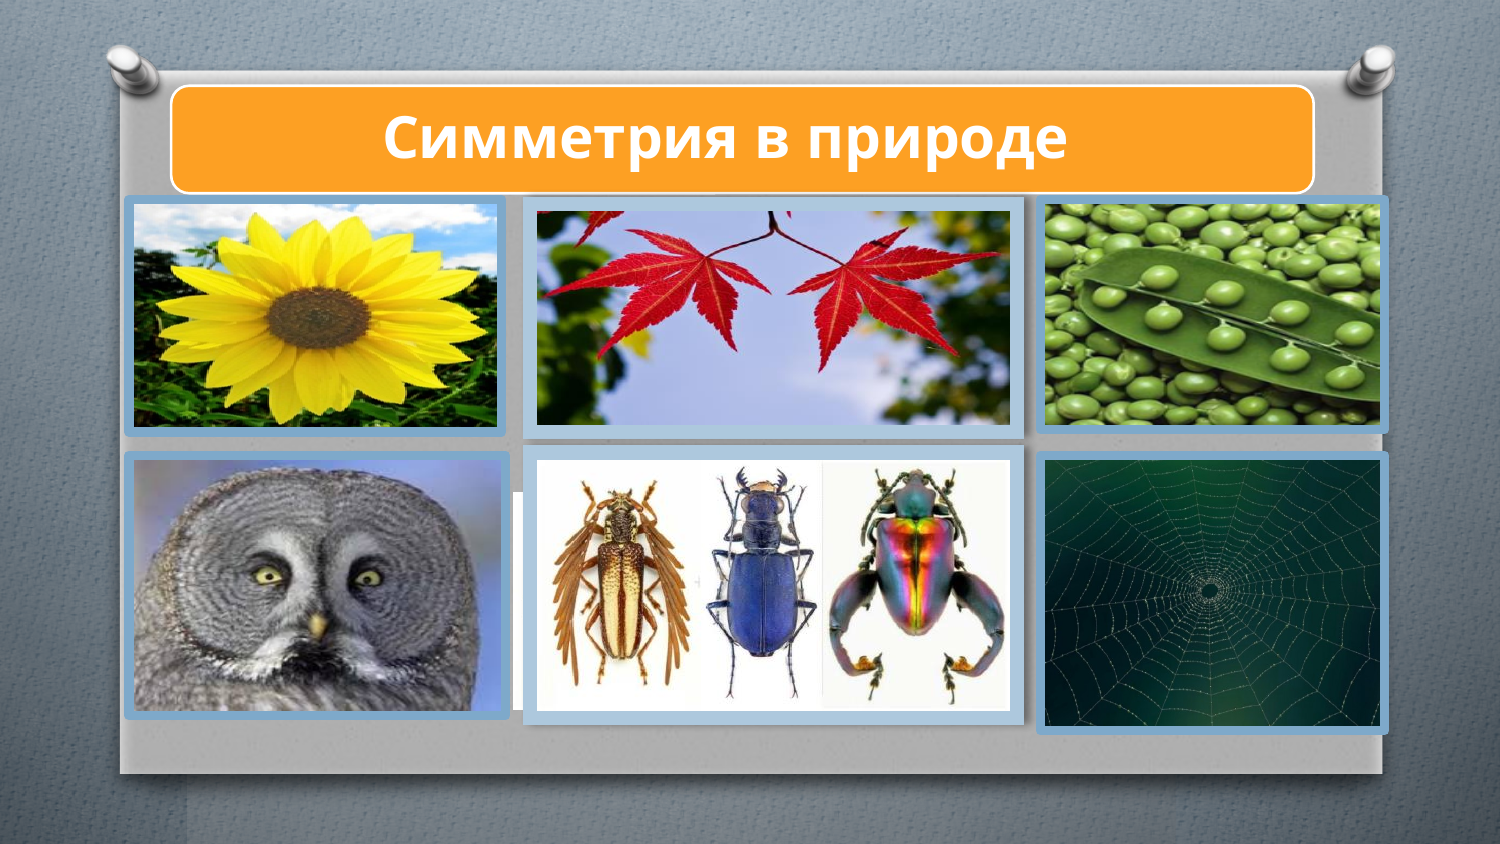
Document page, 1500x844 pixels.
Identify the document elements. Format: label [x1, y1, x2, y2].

picture [1322, 22, 1433, 121]
picture [1044, 459, 1381, 727]
picture [1044, 204, 1381, 426]
picture [537, 209, 1011, 425]
picture [133, 459, 501, 711]
picture [133, 203, 497, 428]
picture [80, 18, 192, 119]
picture [513, 459, 1011, 711]
text_box [170, 84, 1314, 195]
